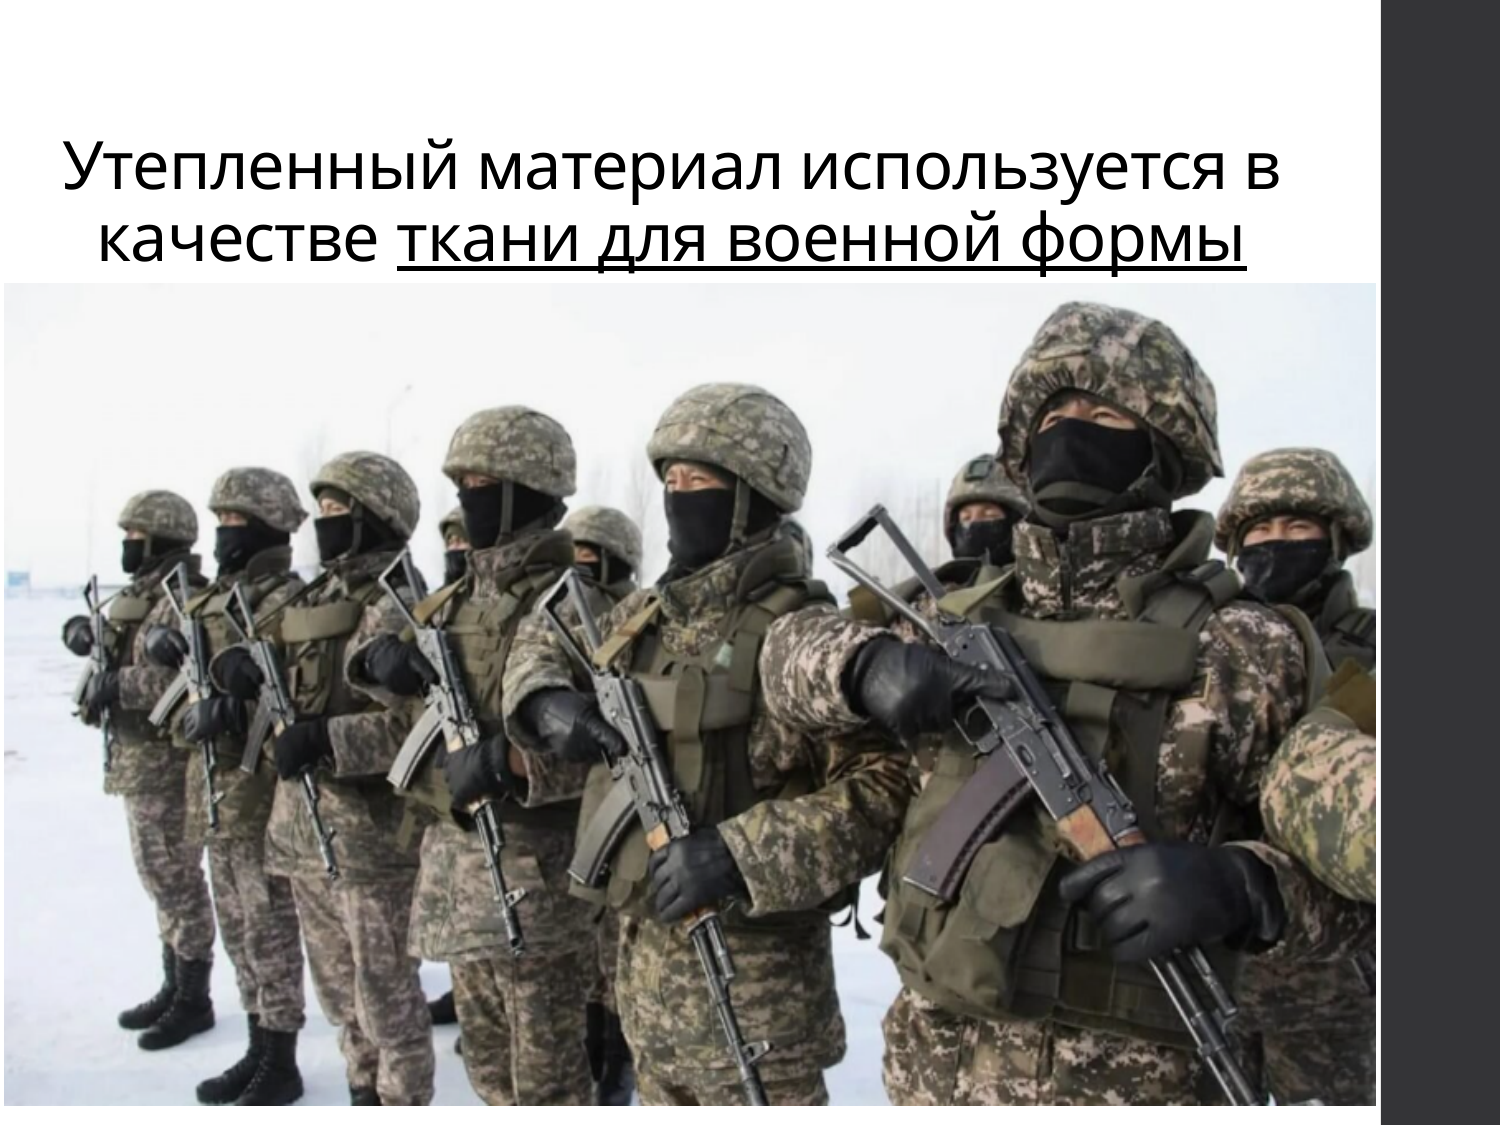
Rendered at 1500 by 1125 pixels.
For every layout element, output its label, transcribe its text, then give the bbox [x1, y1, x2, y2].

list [3, 283, 1377, 1107]
title Утепленный материал используется в качестве ткани для военной формы [4, 0, 1340, 279]
